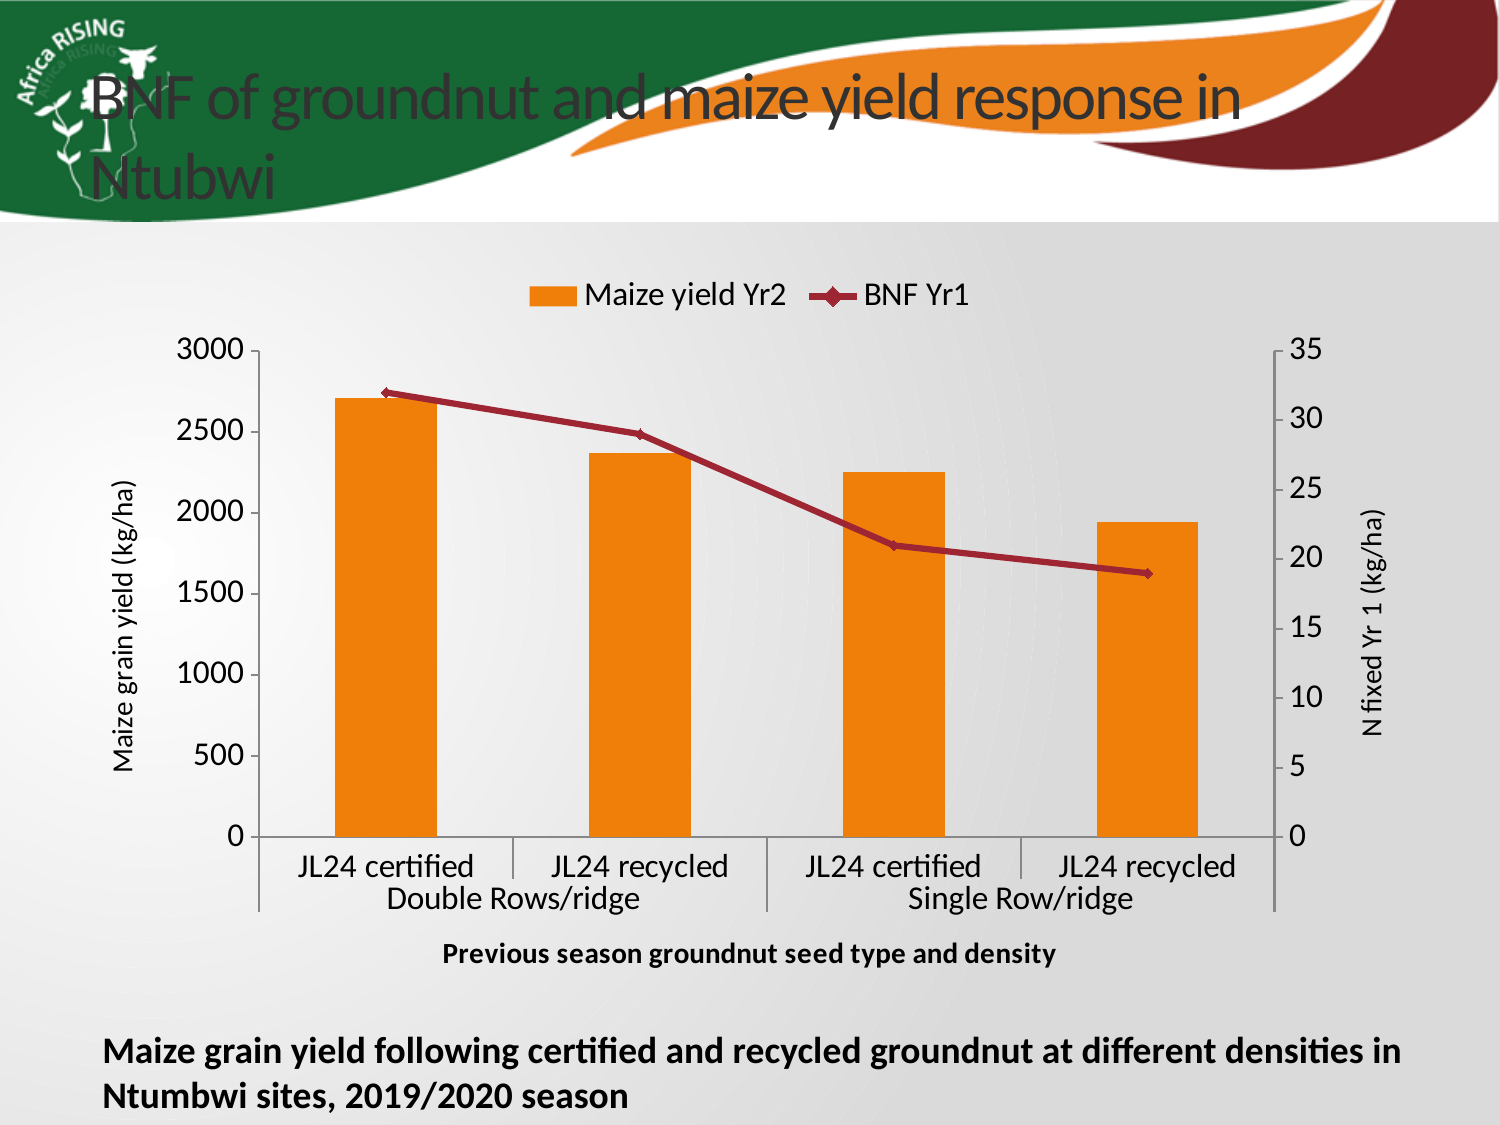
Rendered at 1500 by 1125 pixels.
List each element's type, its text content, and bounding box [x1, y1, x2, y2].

title BNF of groundnut and maize yield response in Ntubwi [75, 45, 1425, 257]
picture [0, 0, 1499, 222]
text_box Maize grain yield following certified and recycled groundnut at different densities in Ntumbwi sites, 2019/2020 season [87, 1018, 1475, 1124]
chart [74, 261, 1426, 1006]
